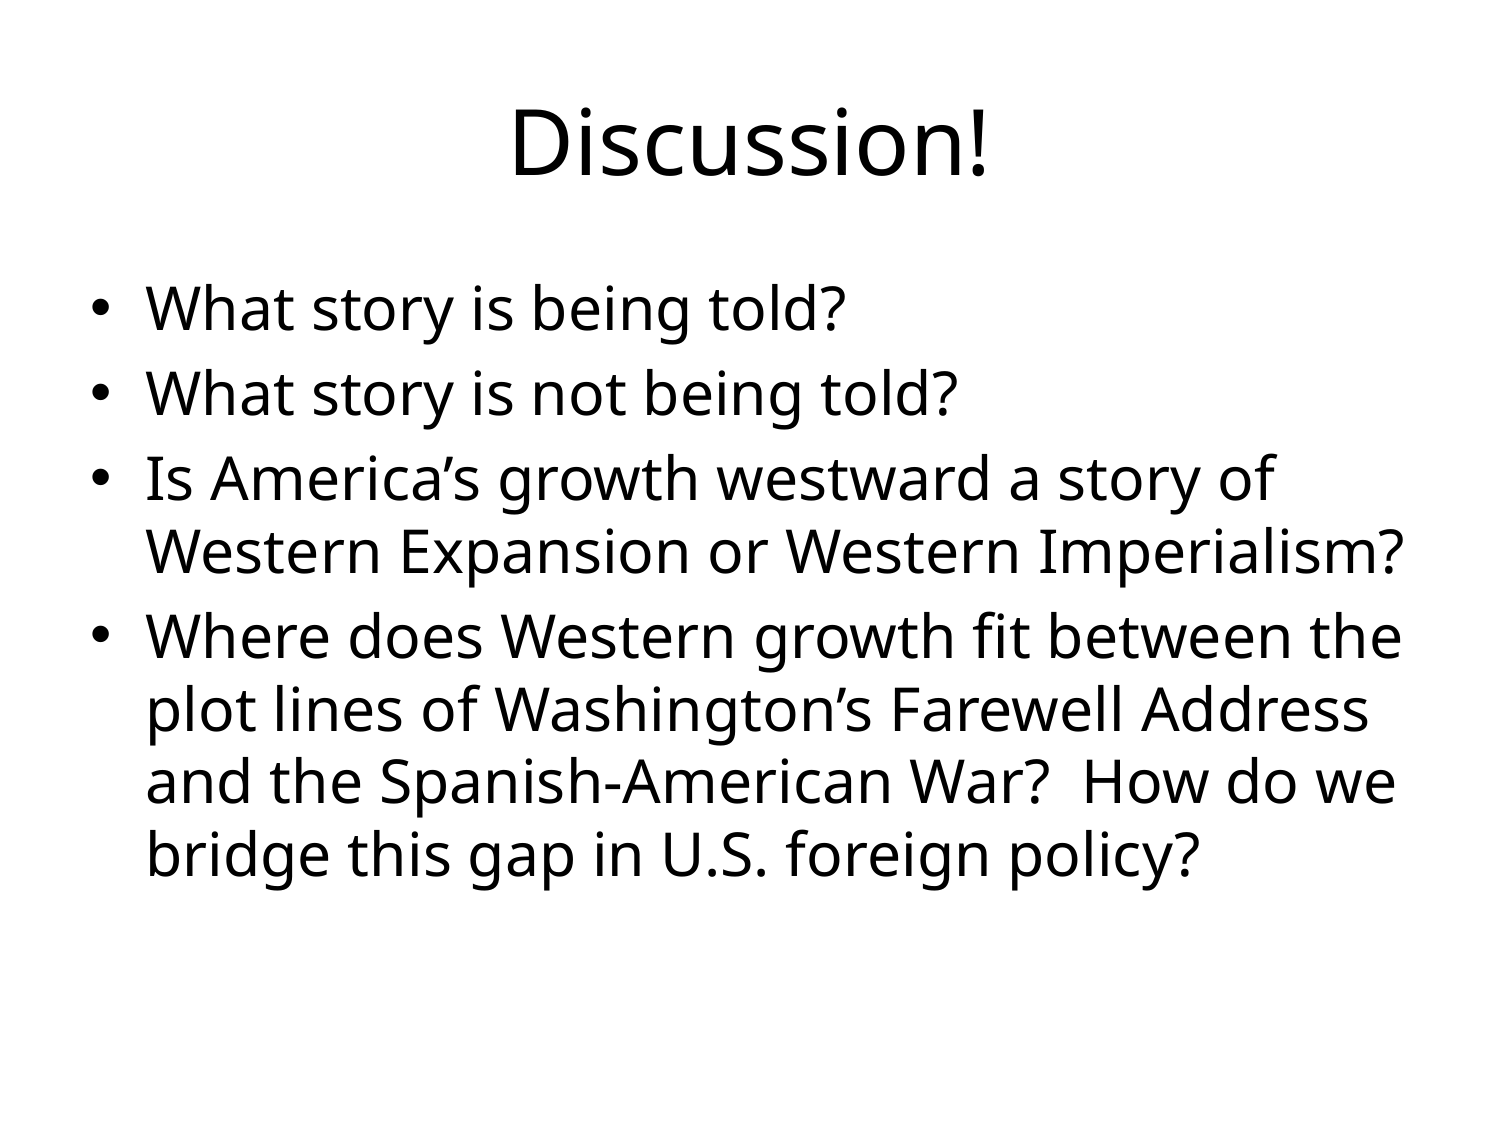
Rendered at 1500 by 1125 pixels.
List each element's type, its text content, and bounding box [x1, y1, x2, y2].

list What story is being told? What story is not being told? Is America’s growth westward a story of Western Expansion or Western Imperialism? Where does Western growth fit between the plot lines of Washington’s Farewell Address and the Spanish-American War? How do we bridge this gap in U.S. foreign policy? [75, 262, 1425, 1005]
title Discussion! [75, 45, 1425, 233]
